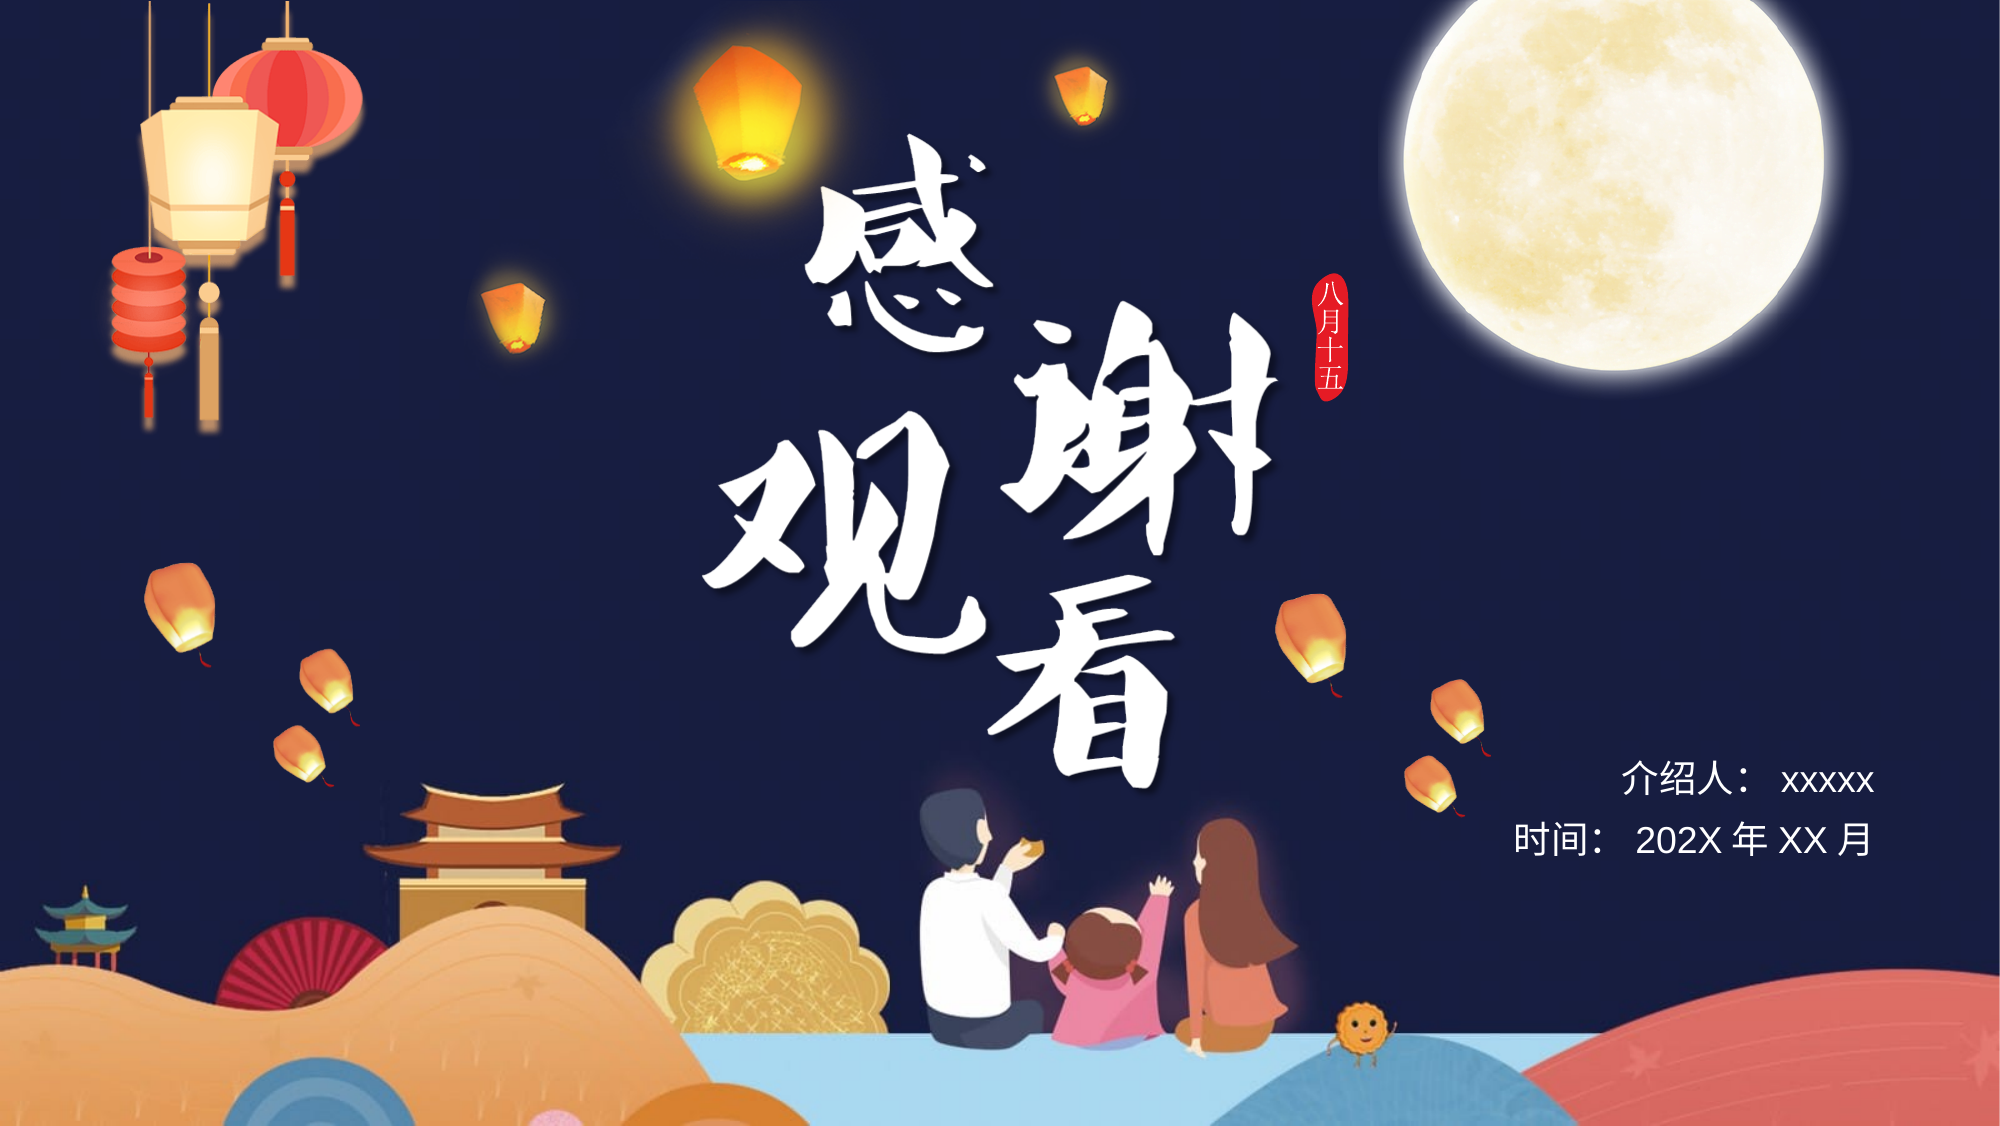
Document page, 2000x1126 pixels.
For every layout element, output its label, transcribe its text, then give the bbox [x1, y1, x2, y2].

text_box 介绍人：xxxxx [1517, 747, 1890, 808]
text_box 时间：202X年XX月 [1475, 808, 1890, 869]
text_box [1311, 273, 1349, 402]
picture [0, 0, 2000, 1126]
